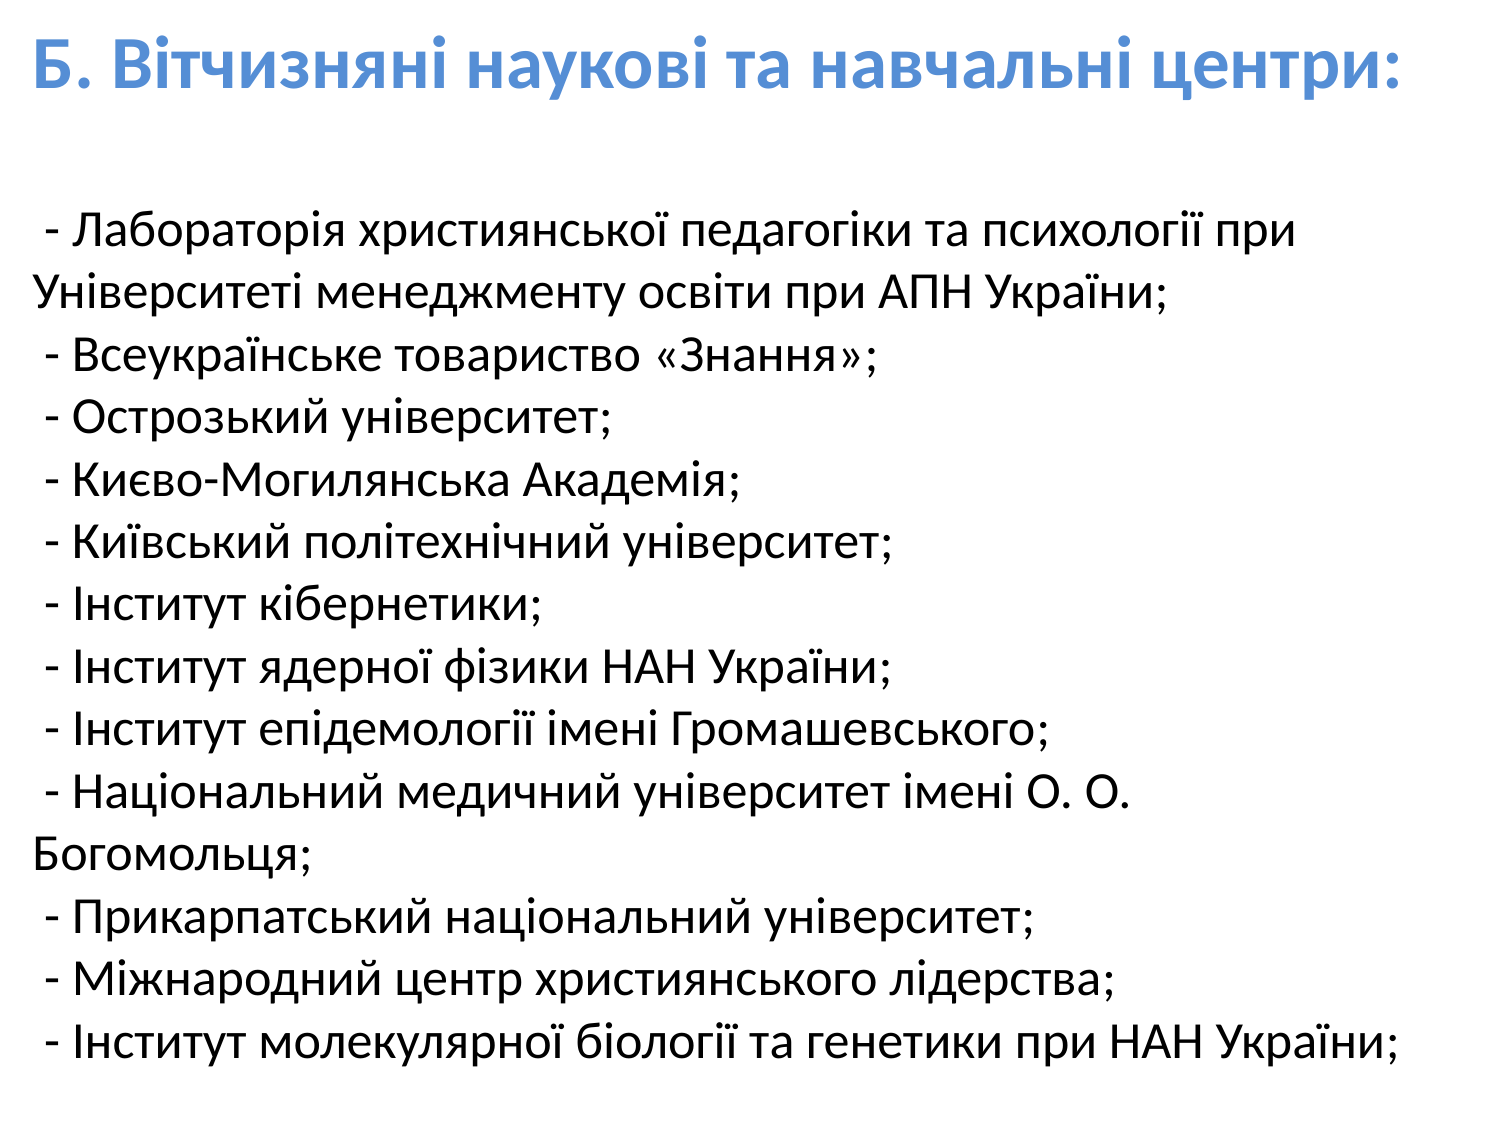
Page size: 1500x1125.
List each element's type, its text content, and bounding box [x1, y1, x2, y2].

text_box Б. Вітчизняні наукові та навчальні центри: - Лабораторія християнської педагогіки та психології при Університеті менеджменту освіти при АПН України; - Всеукраїнське товариство «Знання»; - Острозький університет; - Києво-Могилянська Академія; - Київський політехнічний університет; - Інститут кібернетики; - Інститут ядерної фізики НАН України; - Інститут епідемології імені Громашевського; - Національний медичний університет імені О. О. Богомольця; - Прикарпатський національний університет; - Міжнародний центр християнського лідерства; - Інститут молекулярної біології та генетики при НАН України; [17, 6, 1424, 1125]
